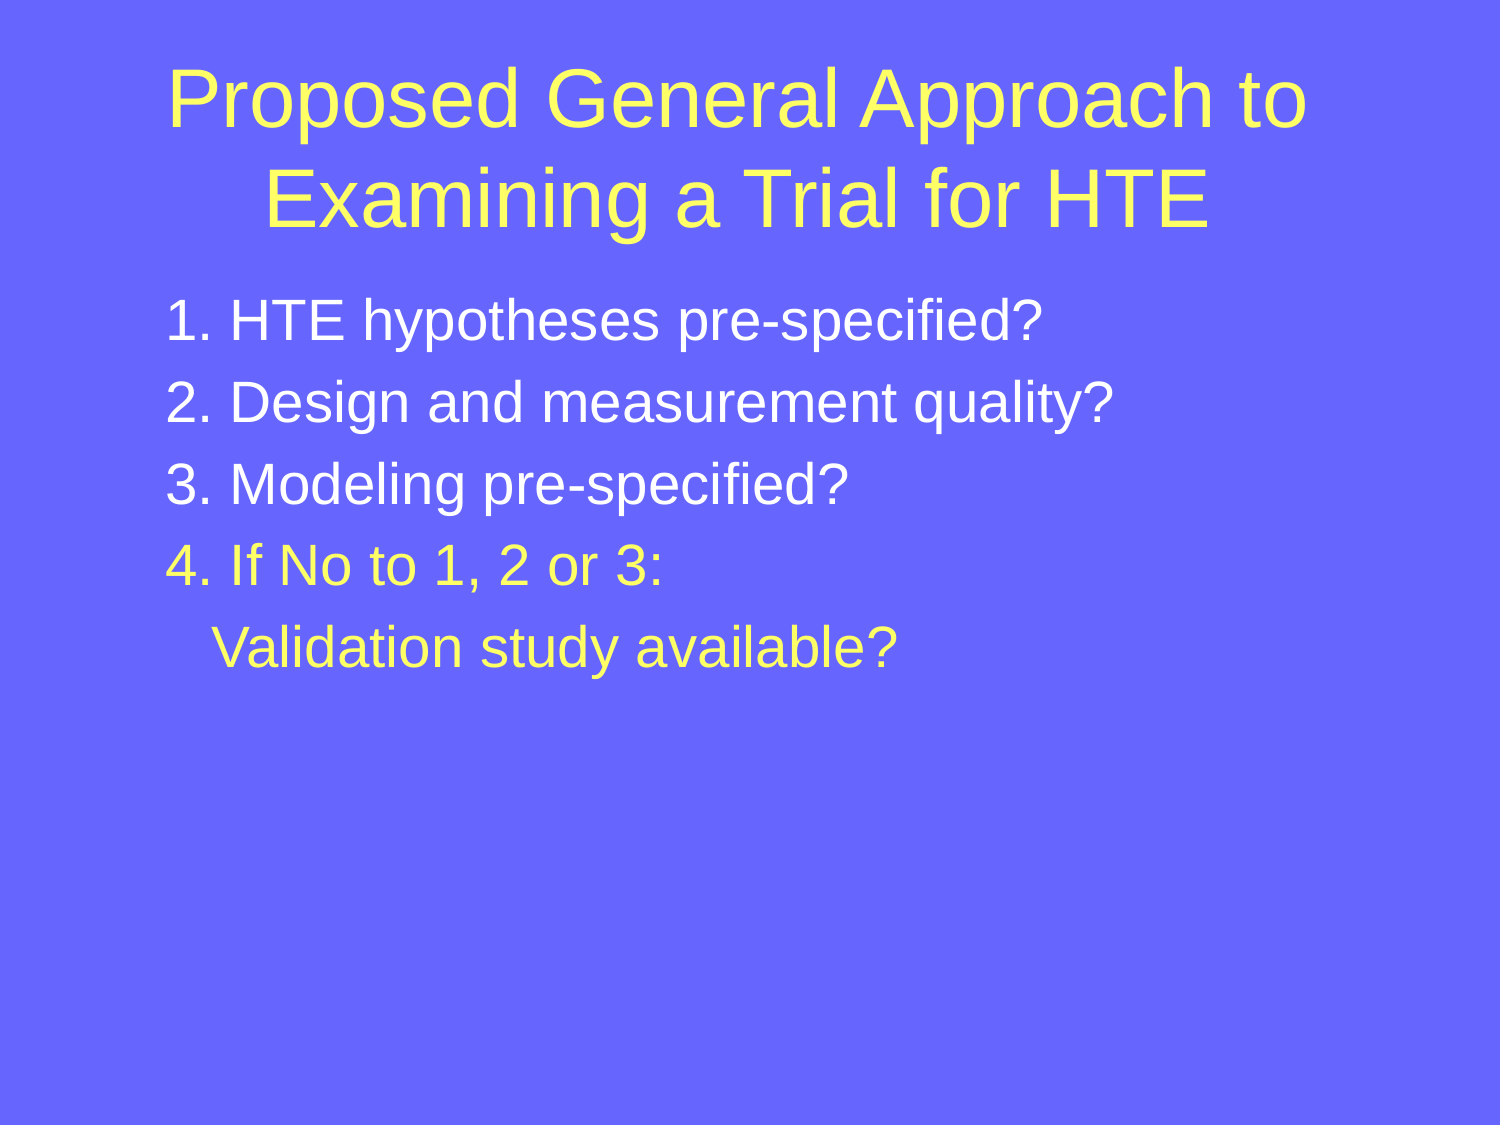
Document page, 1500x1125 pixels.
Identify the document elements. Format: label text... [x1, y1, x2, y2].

title Proposed General Approach to Examining a Trial for HTE [62, 49, 1413, 238]
list 1. HTE hypotheses pre-specified? 2. Design and measurement quality? 3. Modeling pre-specified? 4. If No to 1, 2 or 3: Validation study available? [74, 274, 1426, 1101]
